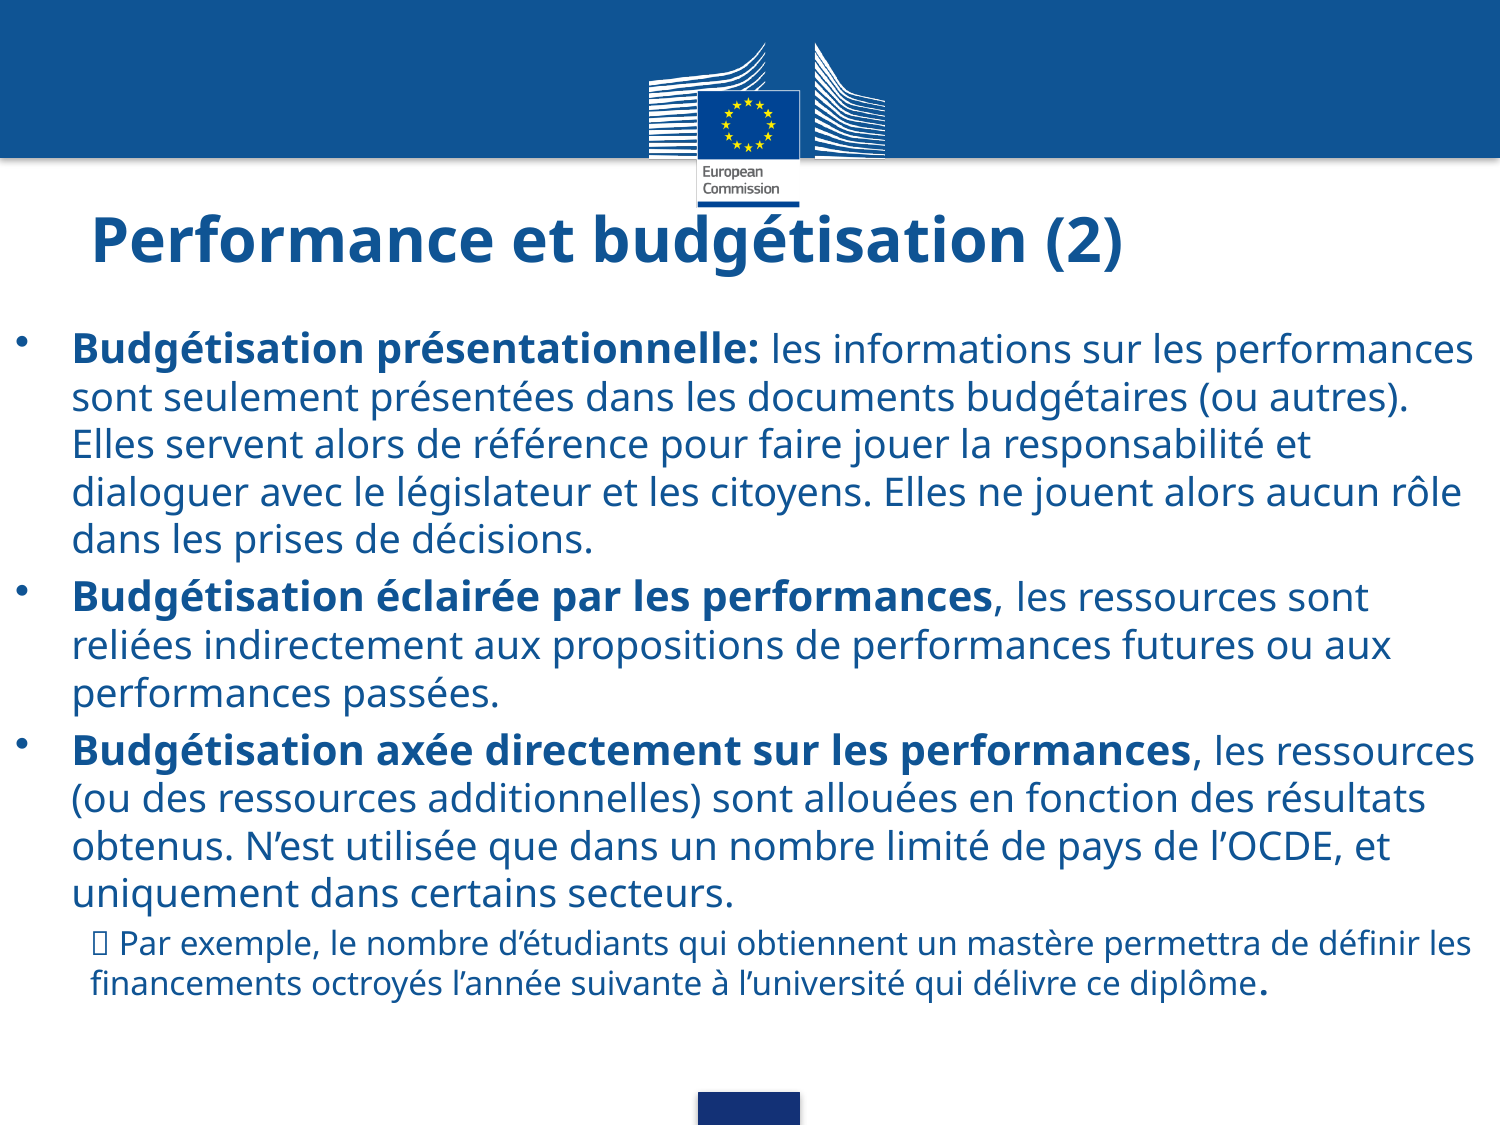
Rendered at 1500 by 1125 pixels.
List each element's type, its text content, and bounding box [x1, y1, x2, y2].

list Budgétisation présentationnelle: les informations sur les performances sont seulement présentées dans les documents budgétaires (ou autres). Elles servent alors de référence pour faire jouer la responsabilité et dialoguer avec le législateur et les citoyens. Elles ne jouent alors aucun rôle dans les prises de décisions. Budgétisation éclairée par les performances, les ressources sont reliées indirectement aux propositions de performances futures ou aux performances passées. Budgétisation axée directement sur les performances, les ressources (ou des ressources additionnelles) sont allouées en fonction des résultats obtenus. N’est utilisée que dans un nombre limité de pays de l’OCDE, et uniquement dans certains secteurs.  Par exemple, le nombre d’étudiants qui obtiennent un mastère permettra de définir les financements octroyés l’année suivante à l’université qui délivre ce diplôme. [0, 314, 1500, 1024]
title Performance et budgétisation (2) [74, 196, 1426, 280]
picture [649, 42, 885, 196]
